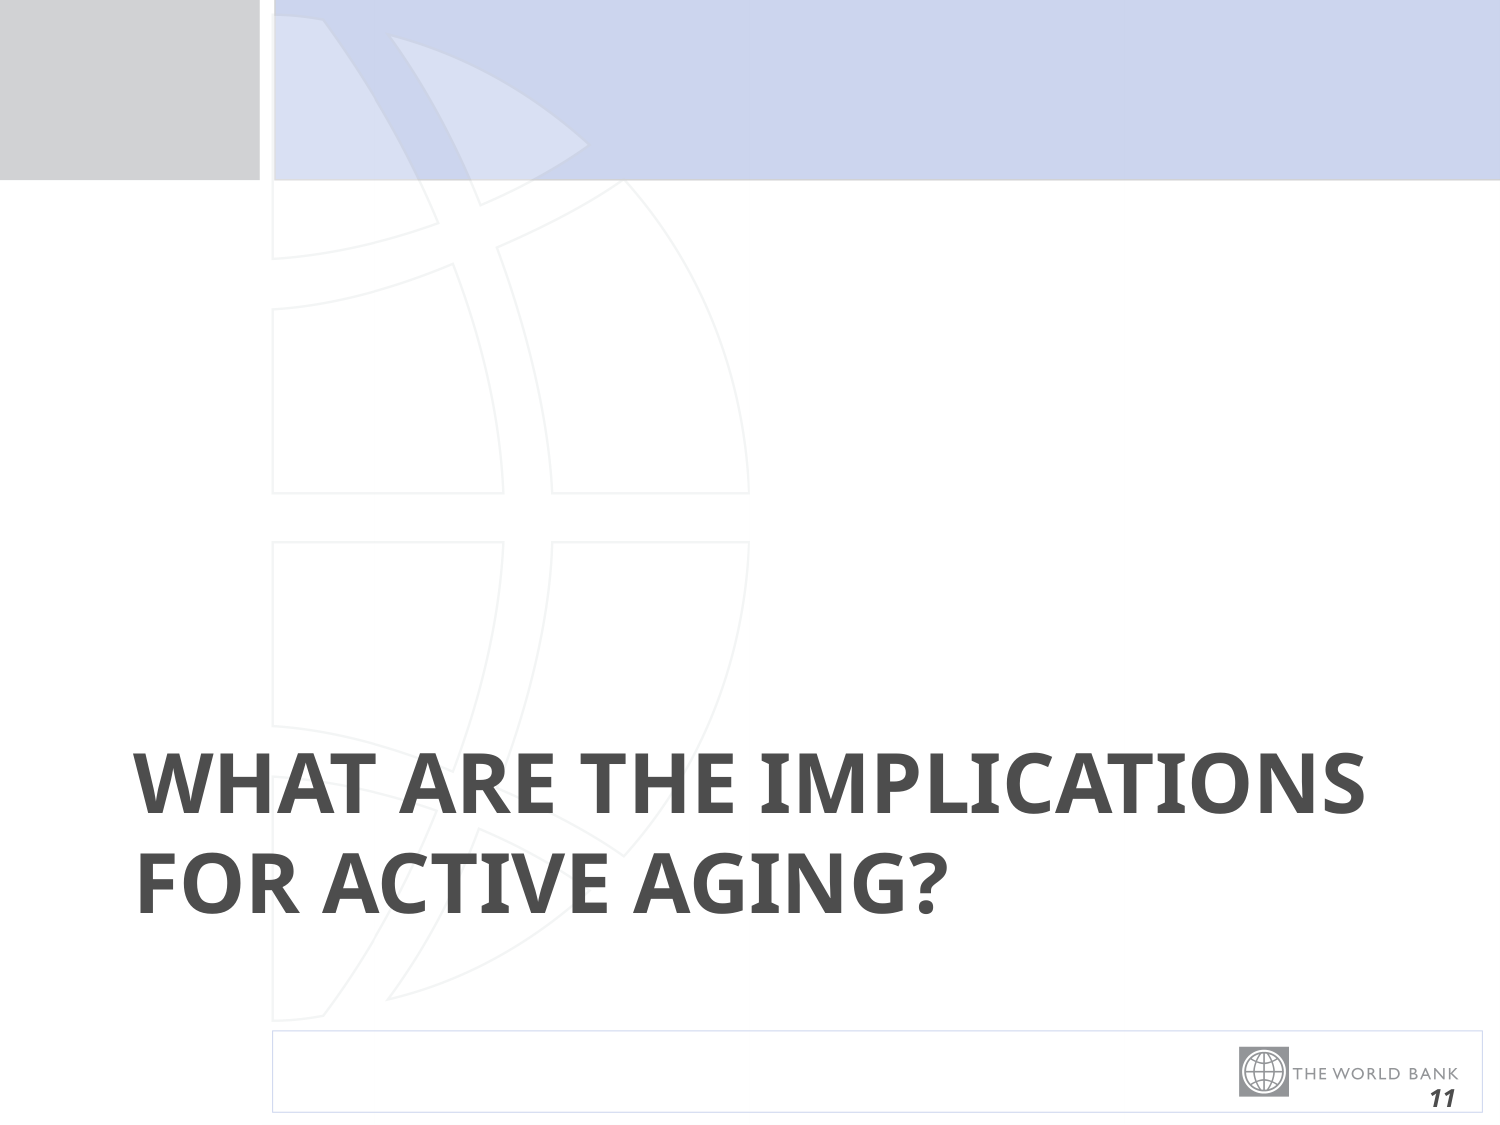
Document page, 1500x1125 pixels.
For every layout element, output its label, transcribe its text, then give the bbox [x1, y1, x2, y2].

title WHAT ARE THE IMPLICATIONS FOR ACTIVE AGING? [118, 722, 1394, 947]
picture [0, 0, 1500, 1125]
